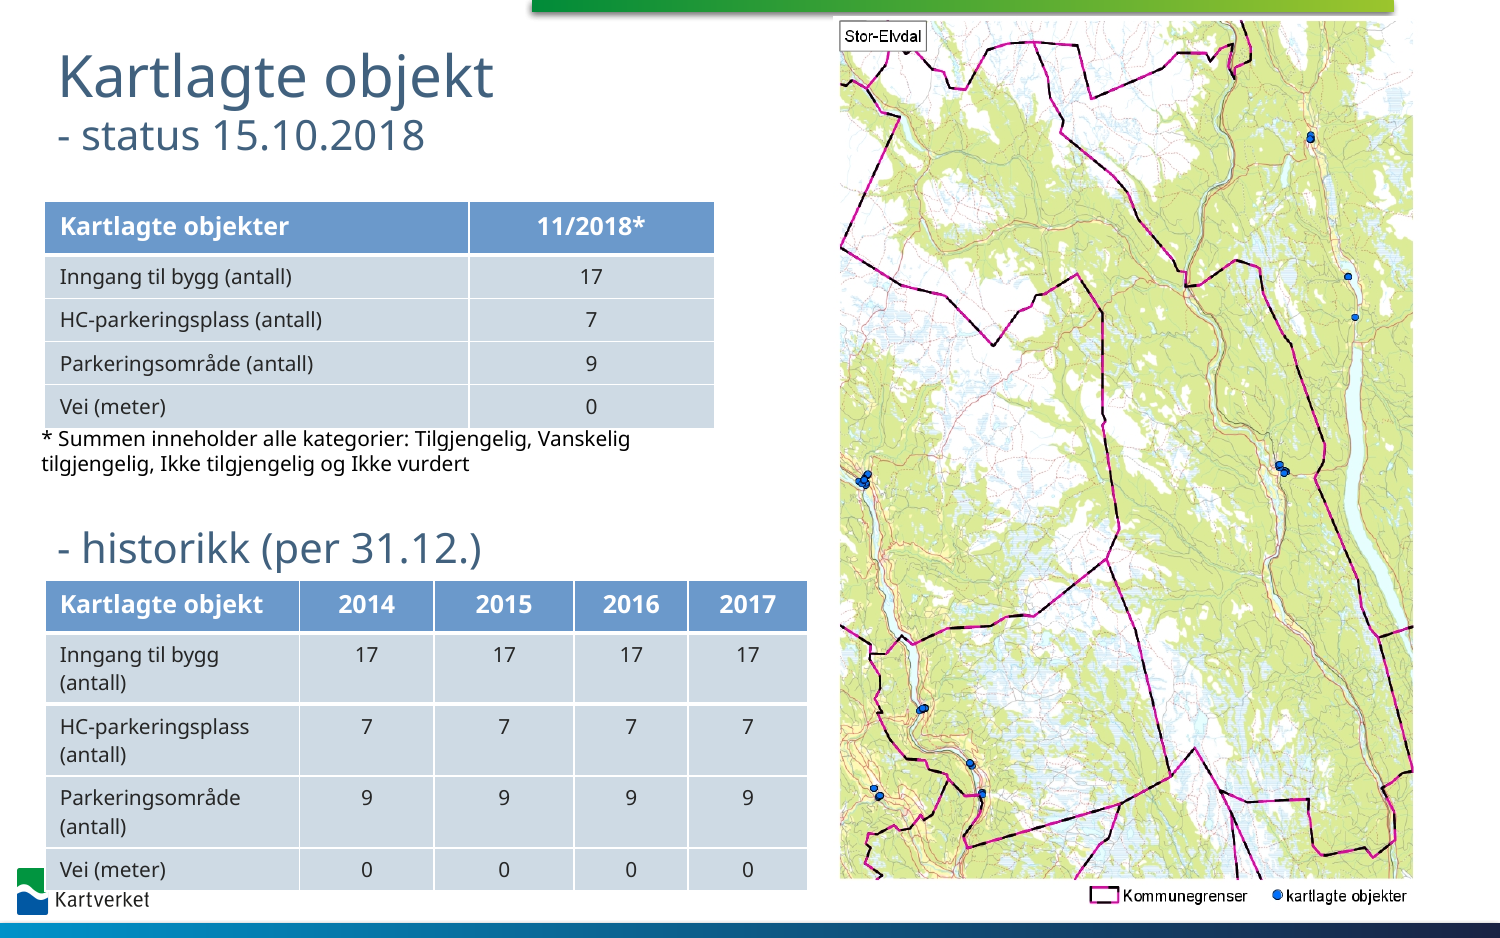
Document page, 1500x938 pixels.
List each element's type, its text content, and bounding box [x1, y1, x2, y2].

table_cell Vei (meter) [45, 385, 468, 417]
table_cell 0 [435, 849, 573, 890]
table_cell 7 [575, 706, 687, 775]
table_cell 9 [575, 777, 687, 847]
table_cell Vei (meter) [46, 849, 299, 890]
table_cell 7 [300, 706, 433, 775]
table_cell 7 [689, 706, 807, 775]
table_cell 17 [575, 635, 687, 702]
text_box - historikk (per 31.12.) [42, 496, 828, 580]
picture [833, 16, 1419, 913]
table_cell 7 [435, 706, 573, 775]
table_cell 0 [300, 849, 433, 890]
table_cell 17 [470, 257, 714, 298]
table_cell 17 [689, 635, 807, 702]
table_header Kartlagte objekt [46, 581, 299, 631]
table_cell Parkeringsområde (antall) [45, 342, 468, 384]
text_box * Summen inneholder alle kategorier: Tilgjengelig, Vanskelig tilgjengelig, Ikke tilgjengelig og Ikke vurdert [26, 417, 711, 483]
table_header 11/2018* [470, 202, 714, 253]
table_cell 9 [689, 777, 807, 847]
table_cell 0 [470, 385, 714, 428]
table_header 2016 [575, 581, 687, 631]
table_cell Parkeringsområde (antall) [46, 777, 299, 847]
table_cell 9 [435, 777, 573, 847]
table_cell 9 [300, 777, 433, 847]
table_header 2017 [689, 581, 807, 631]
table_cell HC-parkeringsplass (antall) [46, 706, 299, 775]
table_cell Inngang til bygg (antall) [46, 635, 299, 702]
table_header 2015 [435, 581, 573, 631]
table_cell 0 [575, 849, 687, 890]
table_cell 7 [470, 299, 714, 341]
text_box Kartlagte objekt - status 15.10.2018 [42, 24, 828, 167]
table_cell 17 [300, 635, 433, 702]
table_header 2014 [300, 581, 433, 631]
table_header Kartlagte objekter [45, 202, 468, 253]
table_cell HC-parkeringsplass (antall) [45, 299, 468, 341]
table_cell 17 [435, 635, 573, 702]
table_cell 9 [470, 342, 714, 384]
table_cell 0 [689, 849, 807, 890]
table_cell Inngang til bygg (antall) [45, 257, 468, 298]
